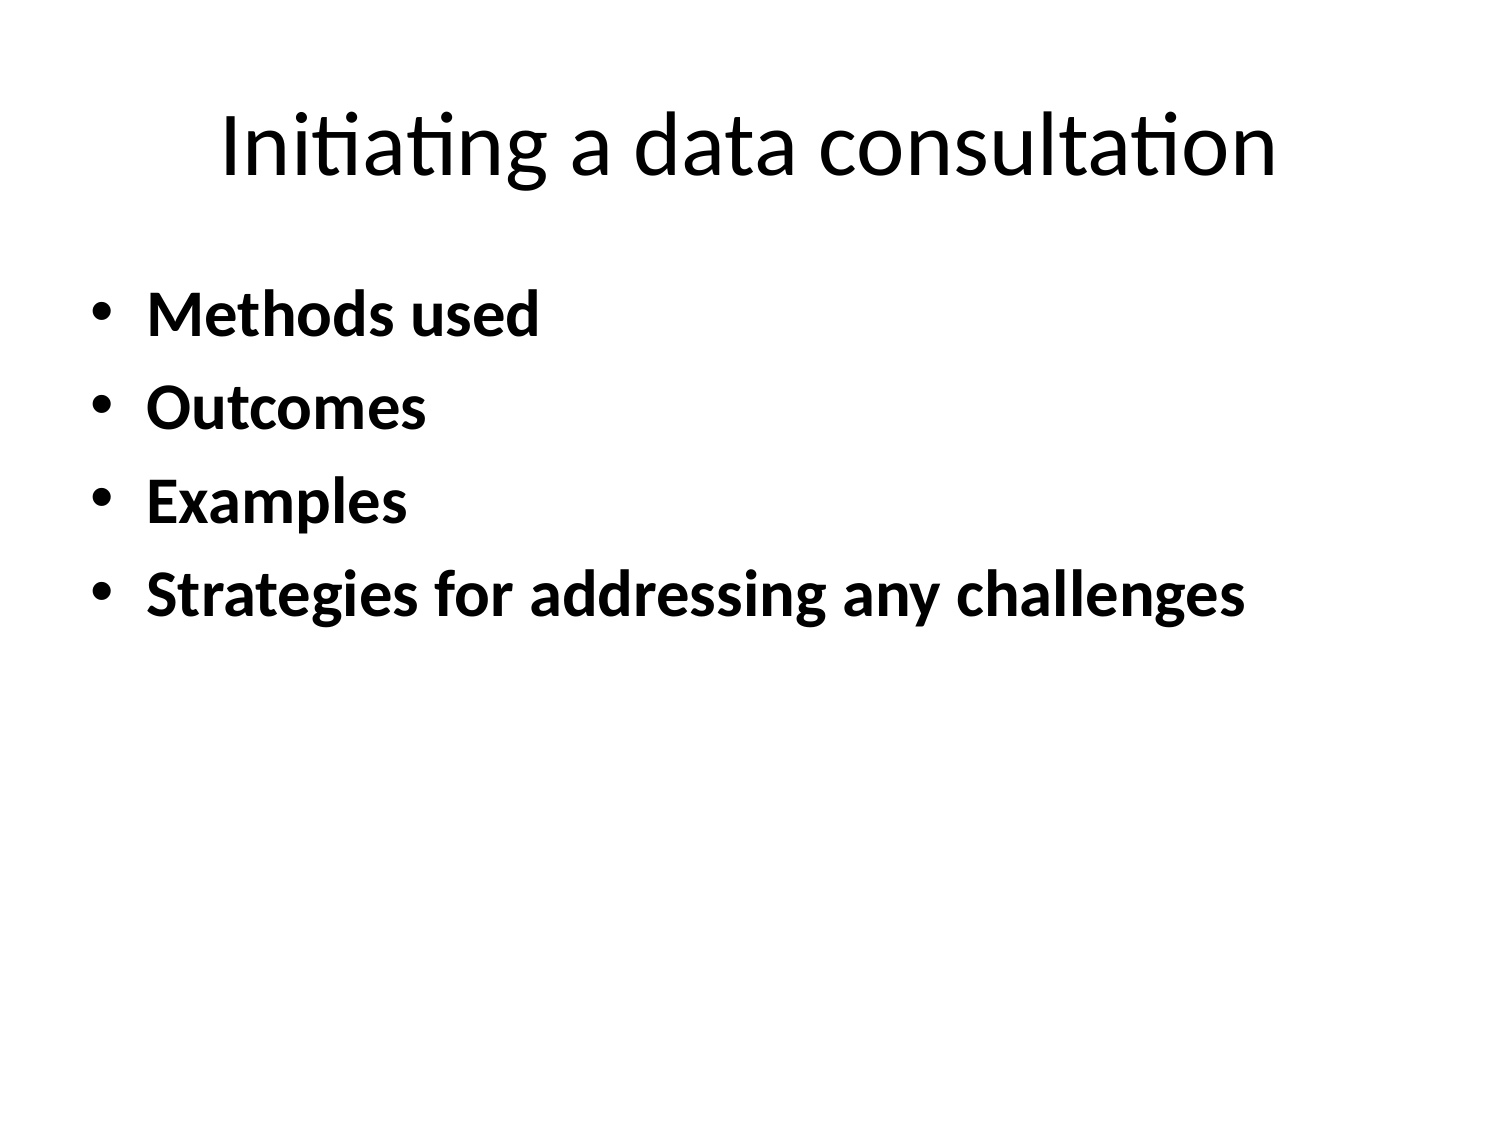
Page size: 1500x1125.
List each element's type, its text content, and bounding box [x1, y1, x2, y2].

list Methods used Outcomes Examples Strategies for addressing any challenges [75, 262, 1425, 1005]
title Initiating a data consultation [75, 45, 1425, 233]
